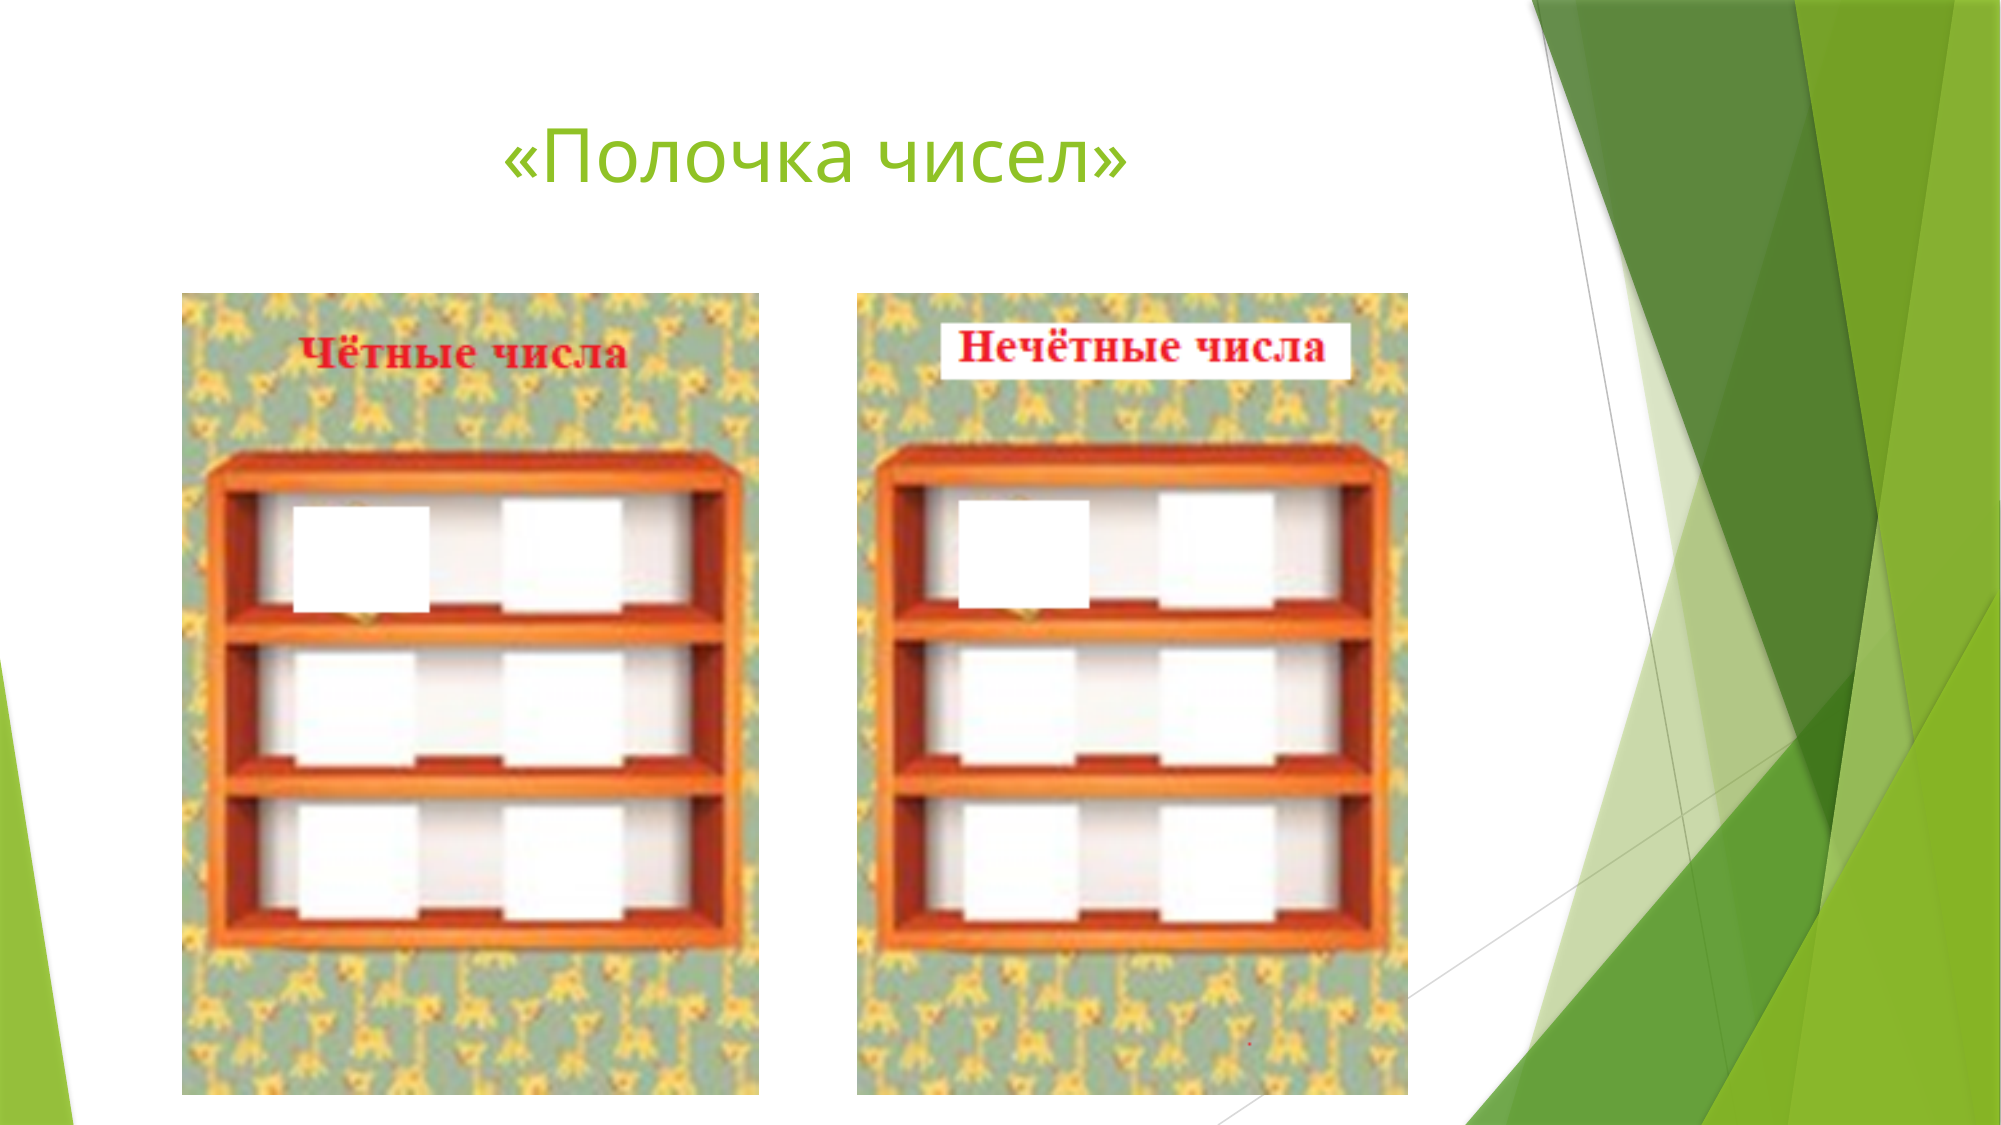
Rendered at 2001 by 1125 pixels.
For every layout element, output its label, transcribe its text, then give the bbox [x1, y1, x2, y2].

title «Полочка чисел» [111, 99, 1522, 317]
picture [856, 293, 1409, 1096]
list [181, 293, 760, 1096]
